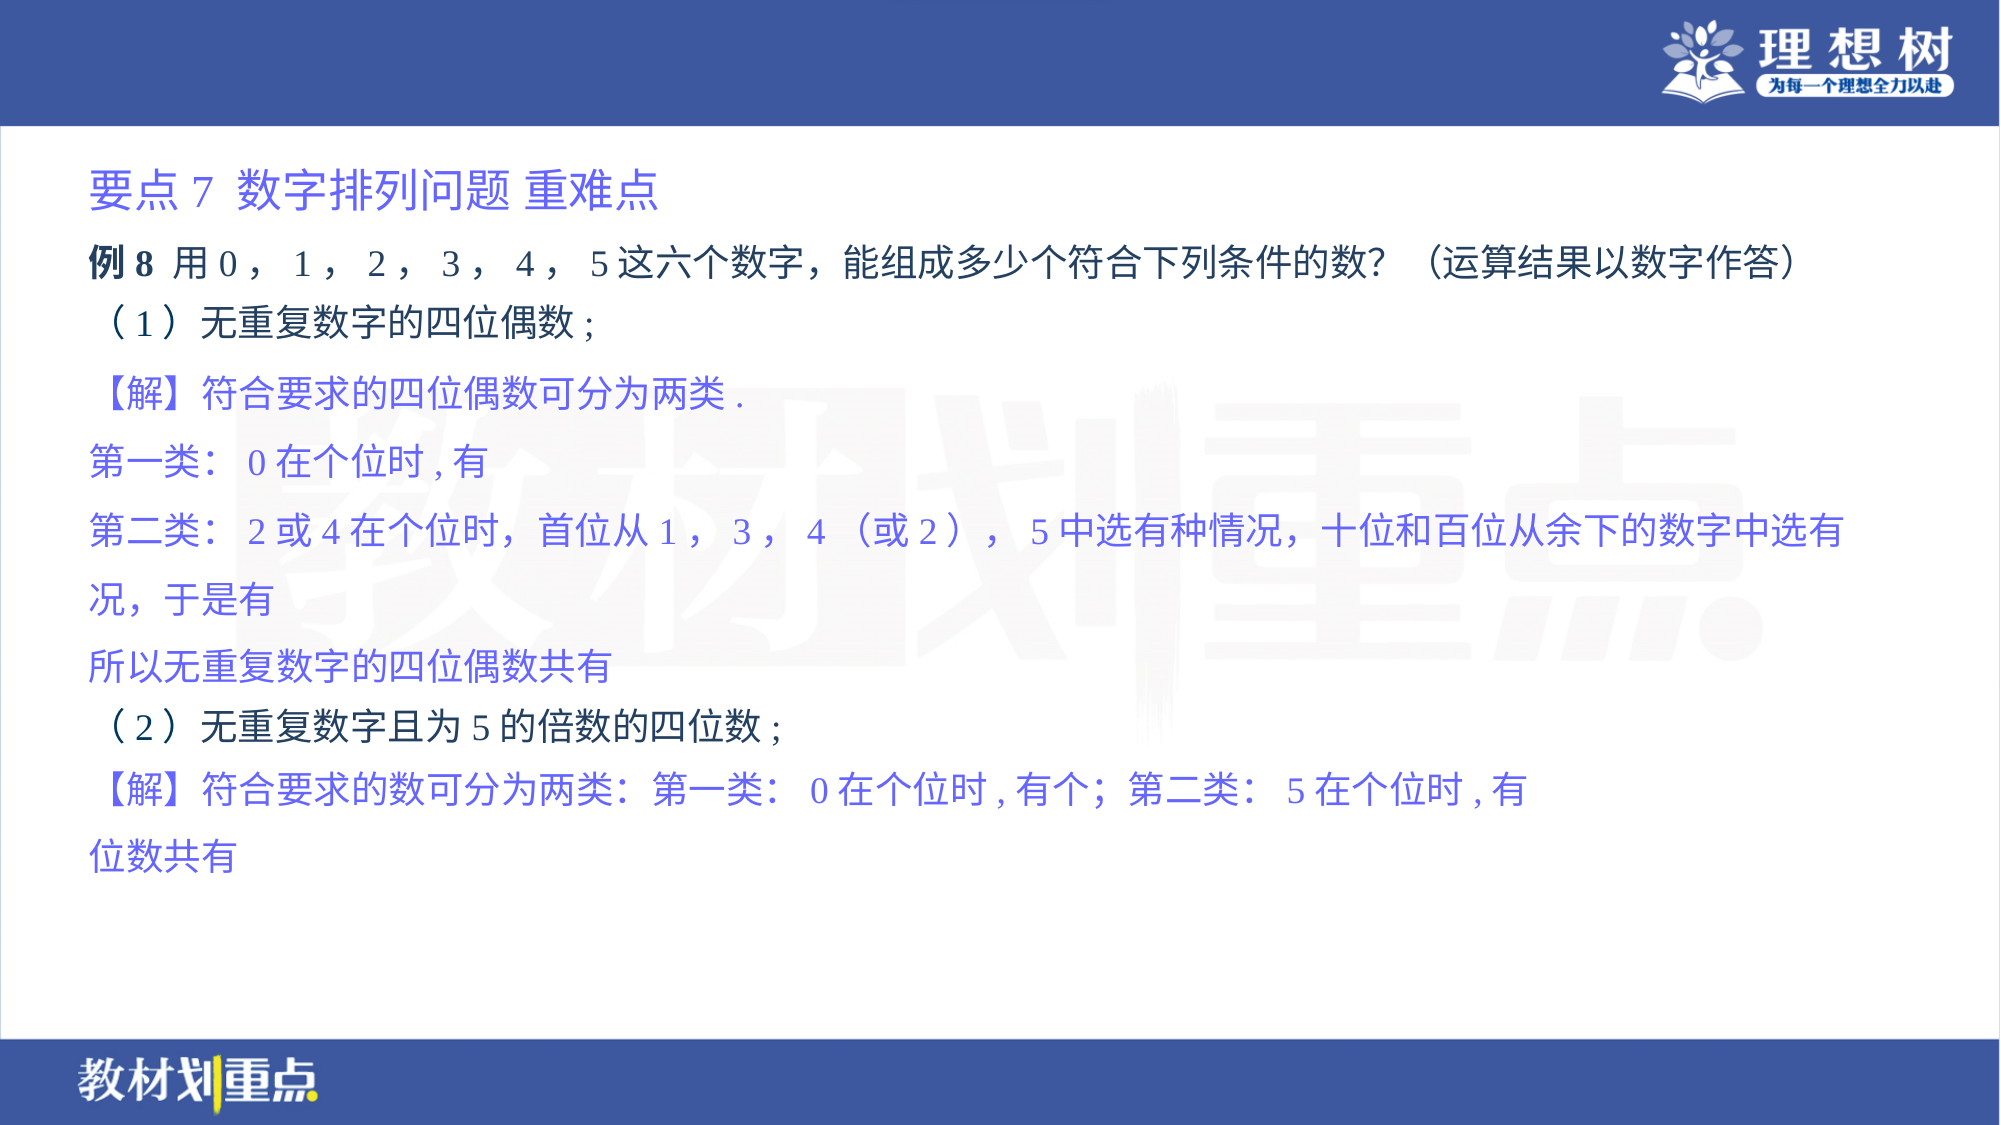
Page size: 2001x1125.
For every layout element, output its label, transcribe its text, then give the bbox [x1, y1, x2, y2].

text_box （1）无重复数字的四位偶数; [88, 277, 1911, 337]
text_box 例8 用0，1，2，3，4，5这六个数字，能组成多少个符合下列条件的数？（运算结果以数字作答） [88, 217, 1911, 277]
text_box 要点7 数字排列问题 重难点 [88, 135, 1911, 217]
text_box （2）无重复数字且为5的倍数的四位数; [88, 680, 1911, 741]
picture [0, 0, 2000, 1125]
